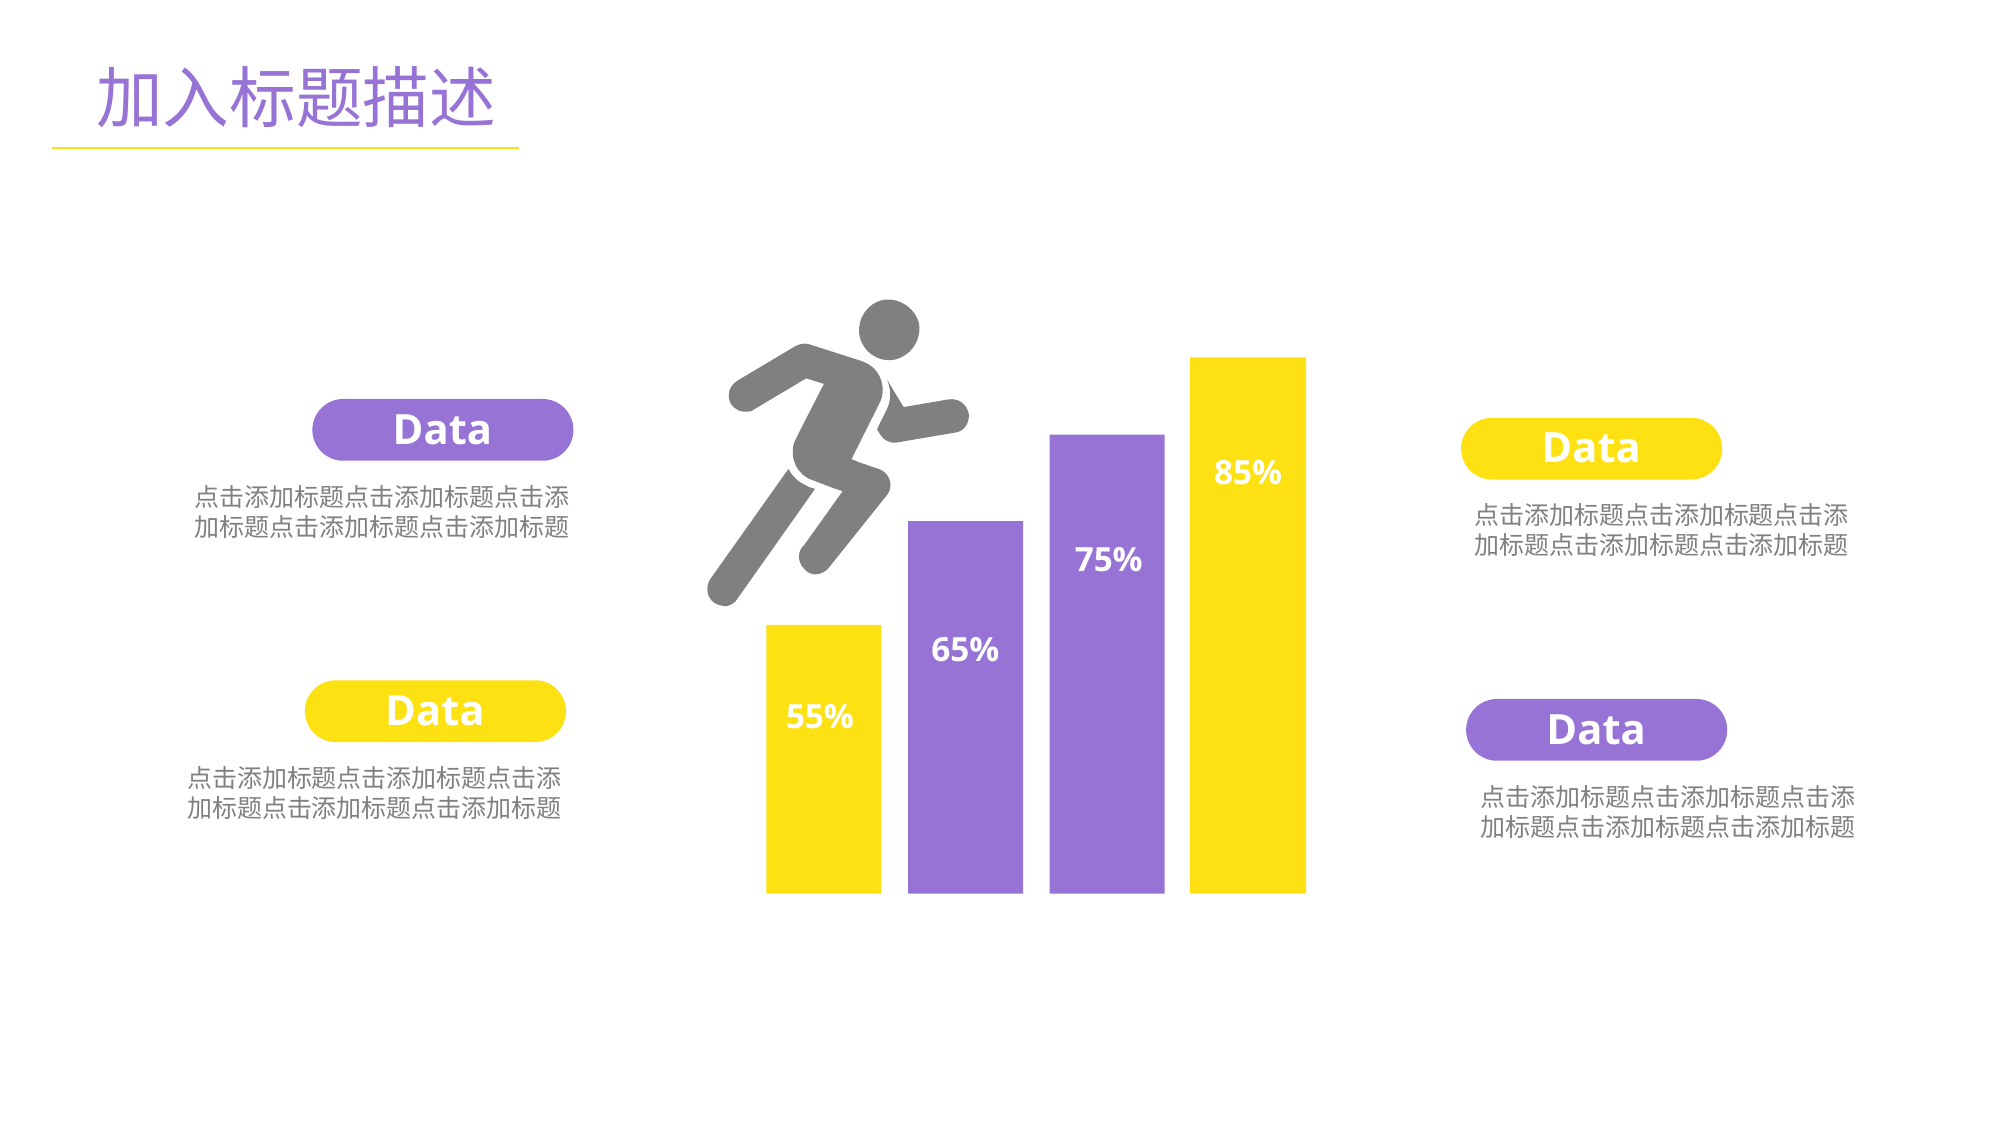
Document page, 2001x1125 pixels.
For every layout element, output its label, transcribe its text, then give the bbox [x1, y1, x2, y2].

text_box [307, 398, 578, 461]
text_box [29, 55, 564, 148]
text_box 55% [766, 687, 874, 735]
text_box 75% [1055, 530, 1163, 578]
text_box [299, 680, 571, 743]
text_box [705, 297, 970, 607]
text_box 点击添加标题点击添加标题点击添加标题点击添加标题点击添加标题 [176, 472, 588, 550]
text_box 点击添加标题点击添加标题点击添加标题点击添加标题点击添加标题 [168, 753, 580, 832]
text_box 点击添加标题点击添加标题点击添加标题点击添加标题点击添加标题 [1456, 490, 1868, 569]
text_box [1461, 698, 1732, 761]
text_box 65% [911, 620, 1020, 668]
text_box [1190, 357, 1307, 894]
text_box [1456, 417, 1727, 480]
text_box 点击添加标题点击添加标题点击添加标题点击添加标题点击添加标题 [1462, 772, 1874, 850]
text_box [766, 624, 882, 894]
text_box [1049, 434, 1165, 894]
text_box [908, 521, 1024, 894]
text_box 85% [1194, 443, 1302, 491]
